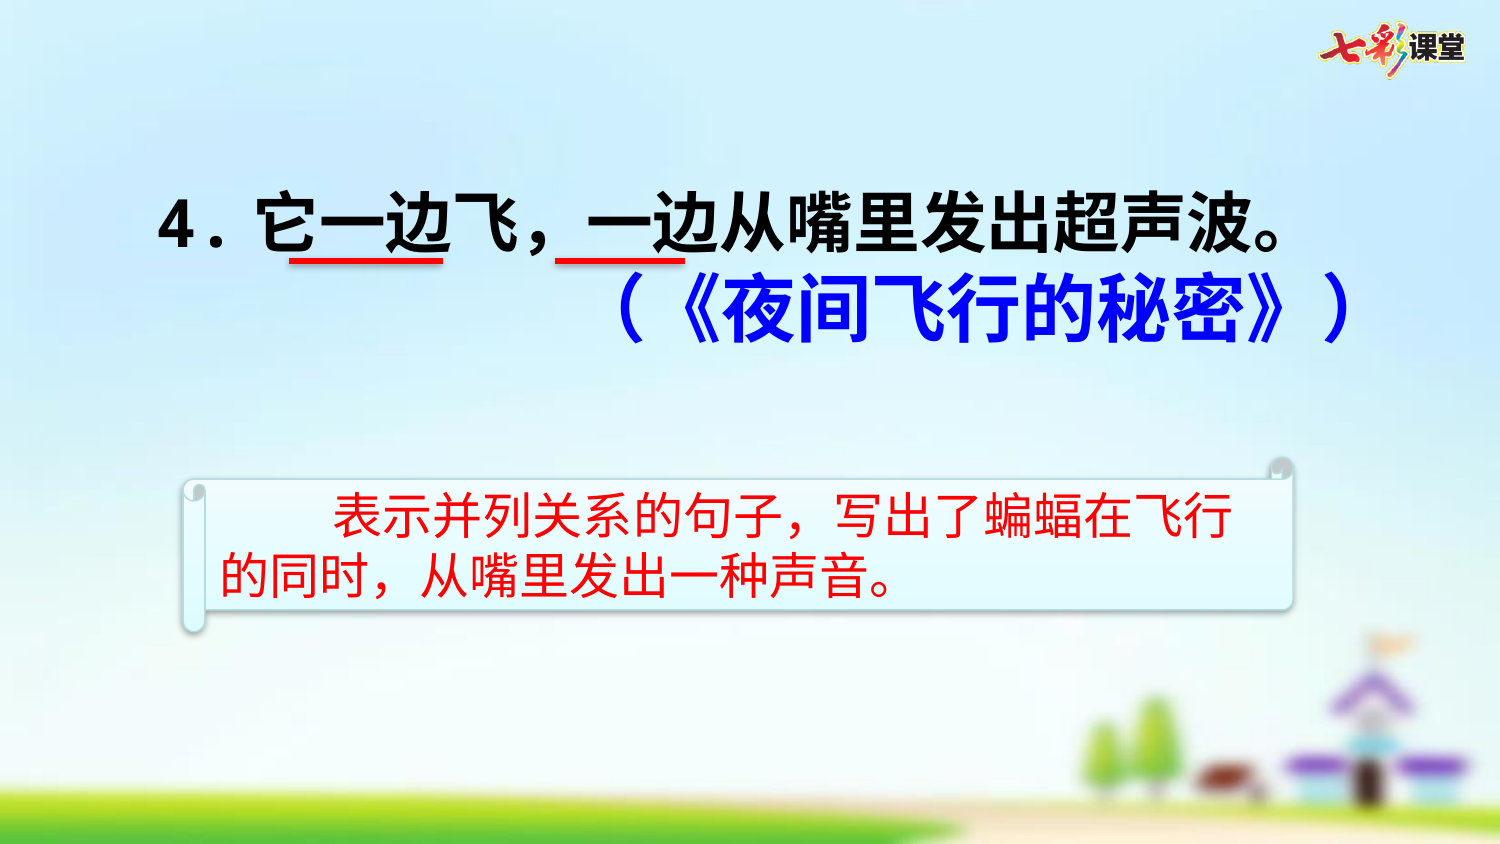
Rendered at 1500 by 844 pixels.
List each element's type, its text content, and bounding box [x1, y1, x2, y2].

text_box 4.它一边飞，一边从嘴里发出超声波。 （《夜间飞行的秘密》） [141, 173, 1412, 359]
picture [0, 0, 1500, 844]
text_box 表示并列关系的句子，写出了蝙蝠在飞行的同时，从嘴里发出一种声音。 [182, 456, 1294, 633]
